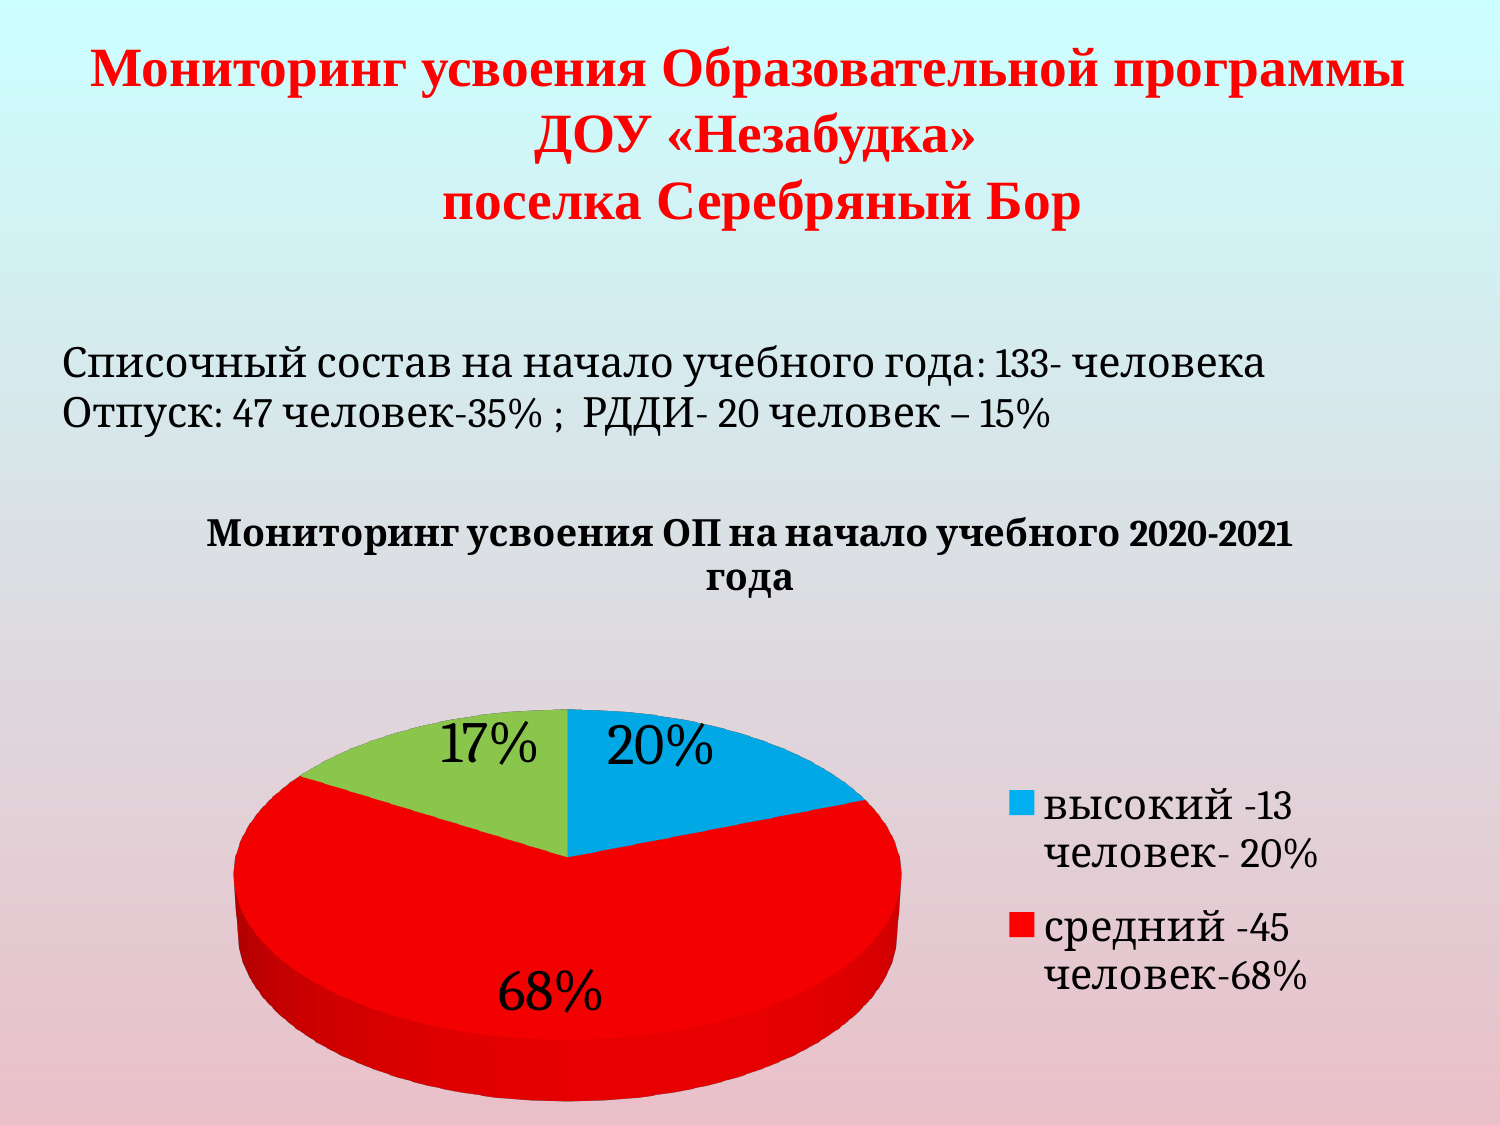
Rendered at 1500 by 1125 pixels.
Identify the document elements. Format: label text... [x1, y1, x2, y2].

chart [23, 480, 1477, 1102]
text_box Списочный состав на начало учебного года: 133- человека Отпуск: 47 человек-35% ; РДДИ- 20 человек – 15% [46, 328, 1360, 443]
title Мониторинг усвоения Образовательной программы ДОУ «Незабудка» поселка Серебряный Бор [35, 23, 1477, 305]
